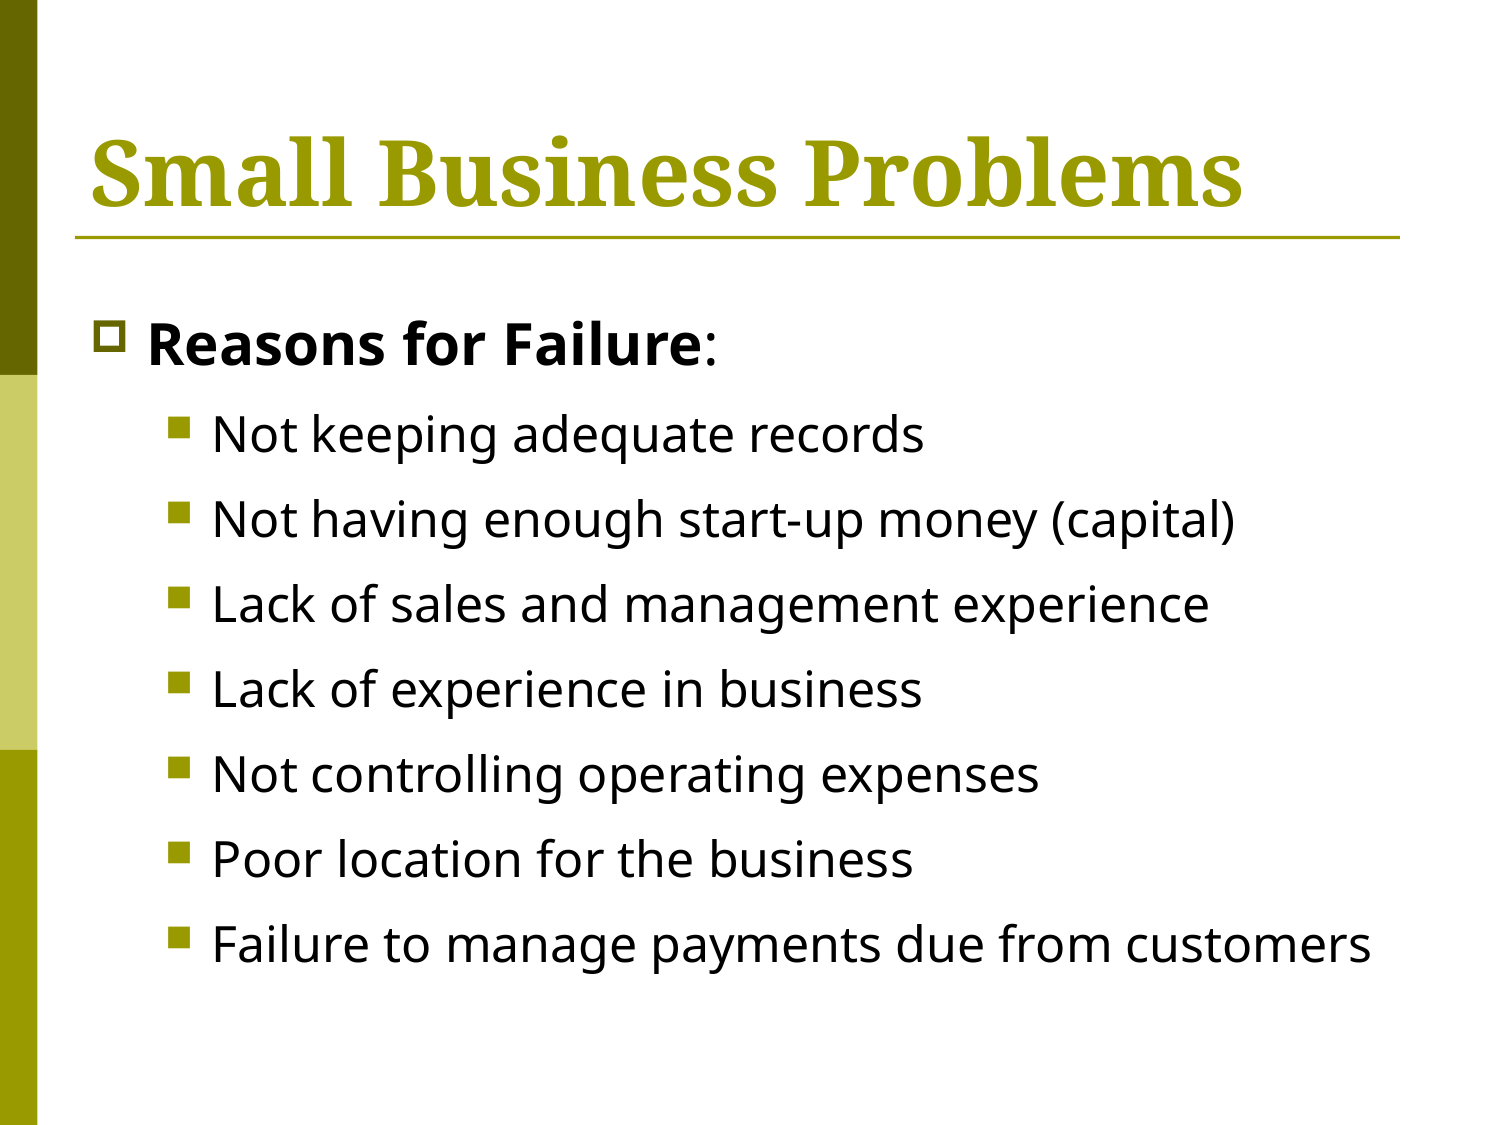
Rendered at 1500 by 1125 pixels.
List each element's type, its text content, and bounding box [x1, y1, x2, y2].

title Small Business Problems [74, 45, 1426, 233]
list Reasons for Failure: Not keeping adequate records Not having enough start-up money (capital) Lack of sales and management experience Lack of experience in business Not controlling operating expenses Poor location for the business Failure to manage payments due from customers [74, 299, 1476, 1006]
